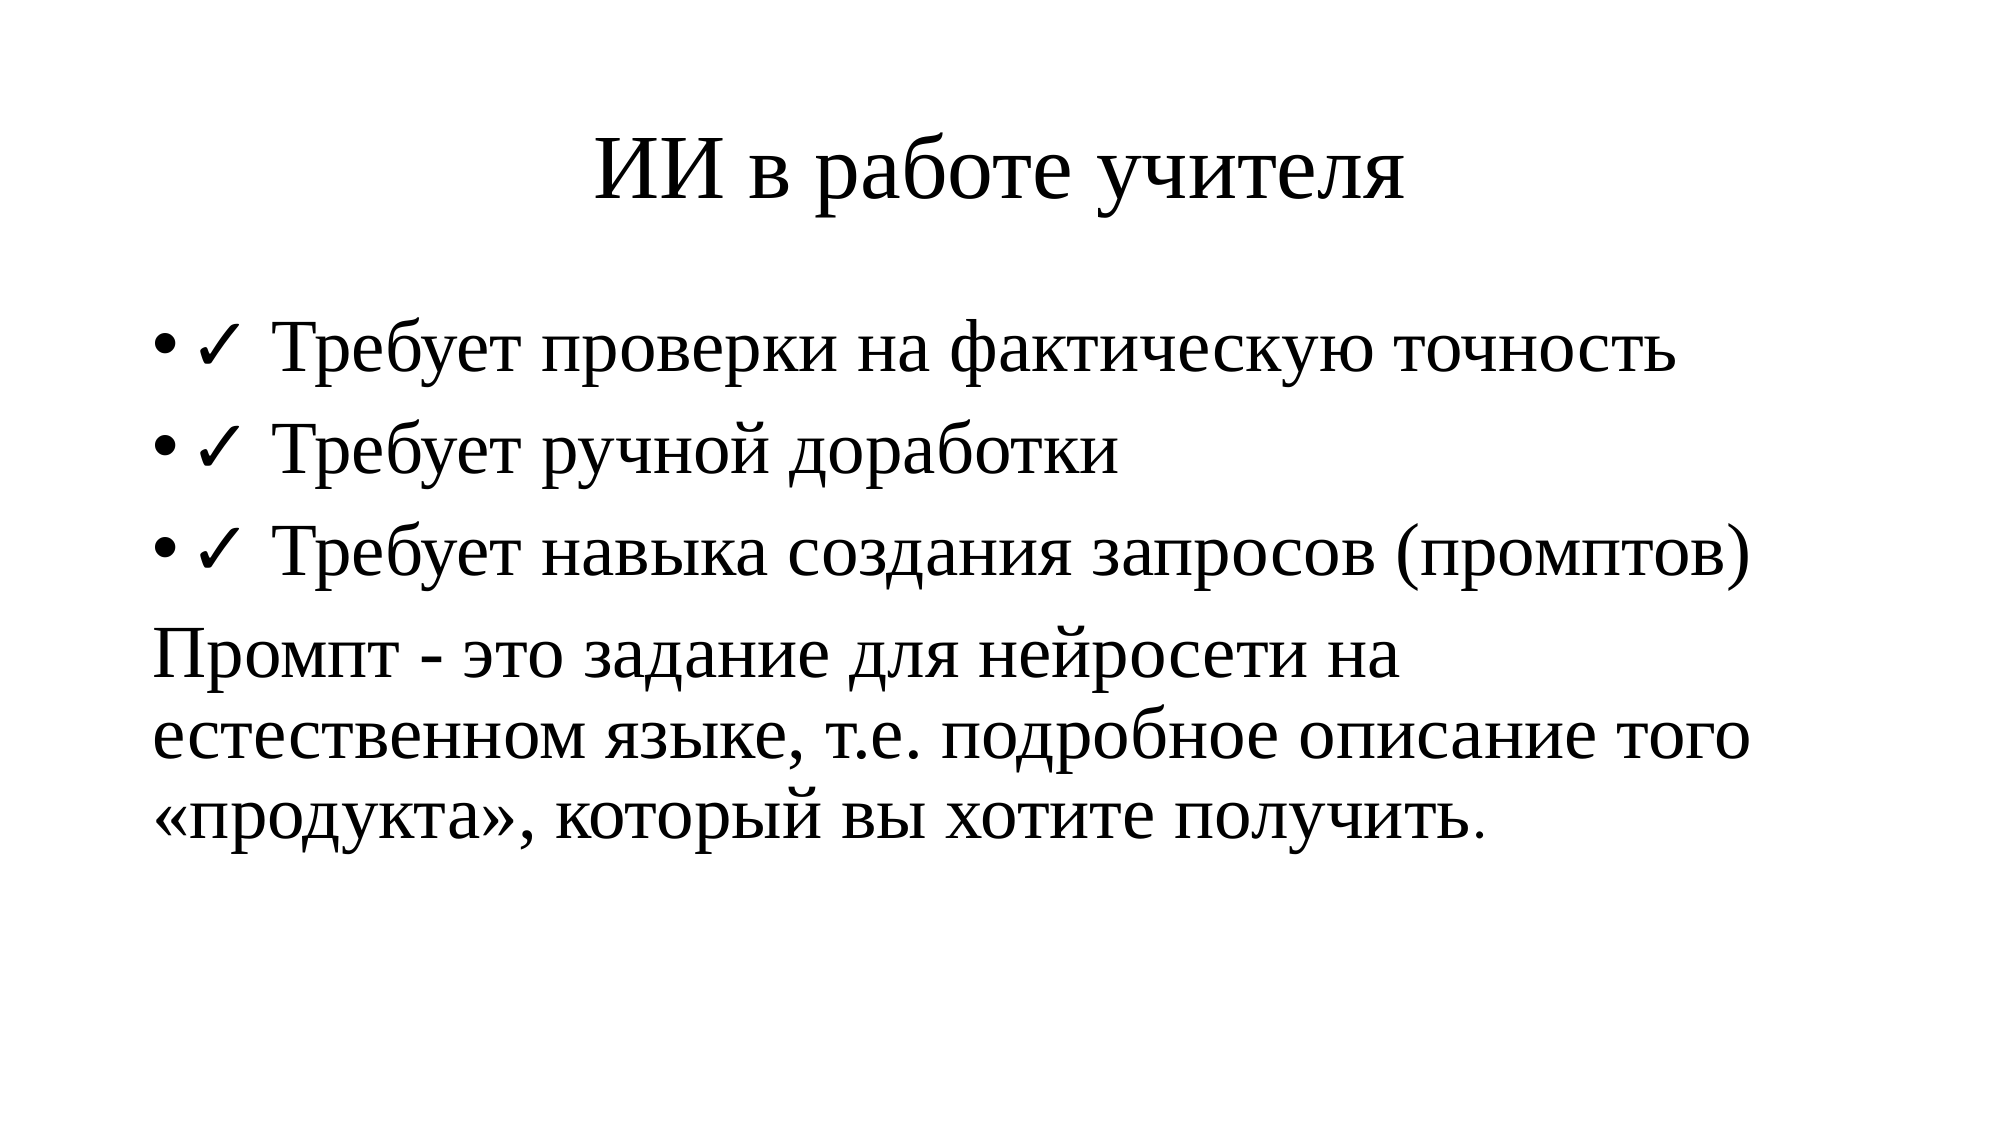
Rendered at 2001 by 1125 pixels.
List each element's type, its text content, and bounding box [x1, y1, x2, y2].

title ИИ в работе учителя [137, 59, 1863, 278]
list ✓ Требует проверки на фактическую точность ✓ Требует ручной доработки ✓ Требует навыка создания запросов (промптов) Промпт - это задание для нейросети на естественном языке, т.е. подробное описание того «продукта», который вы хотите получить. [137, 299, 1863, 1014]
